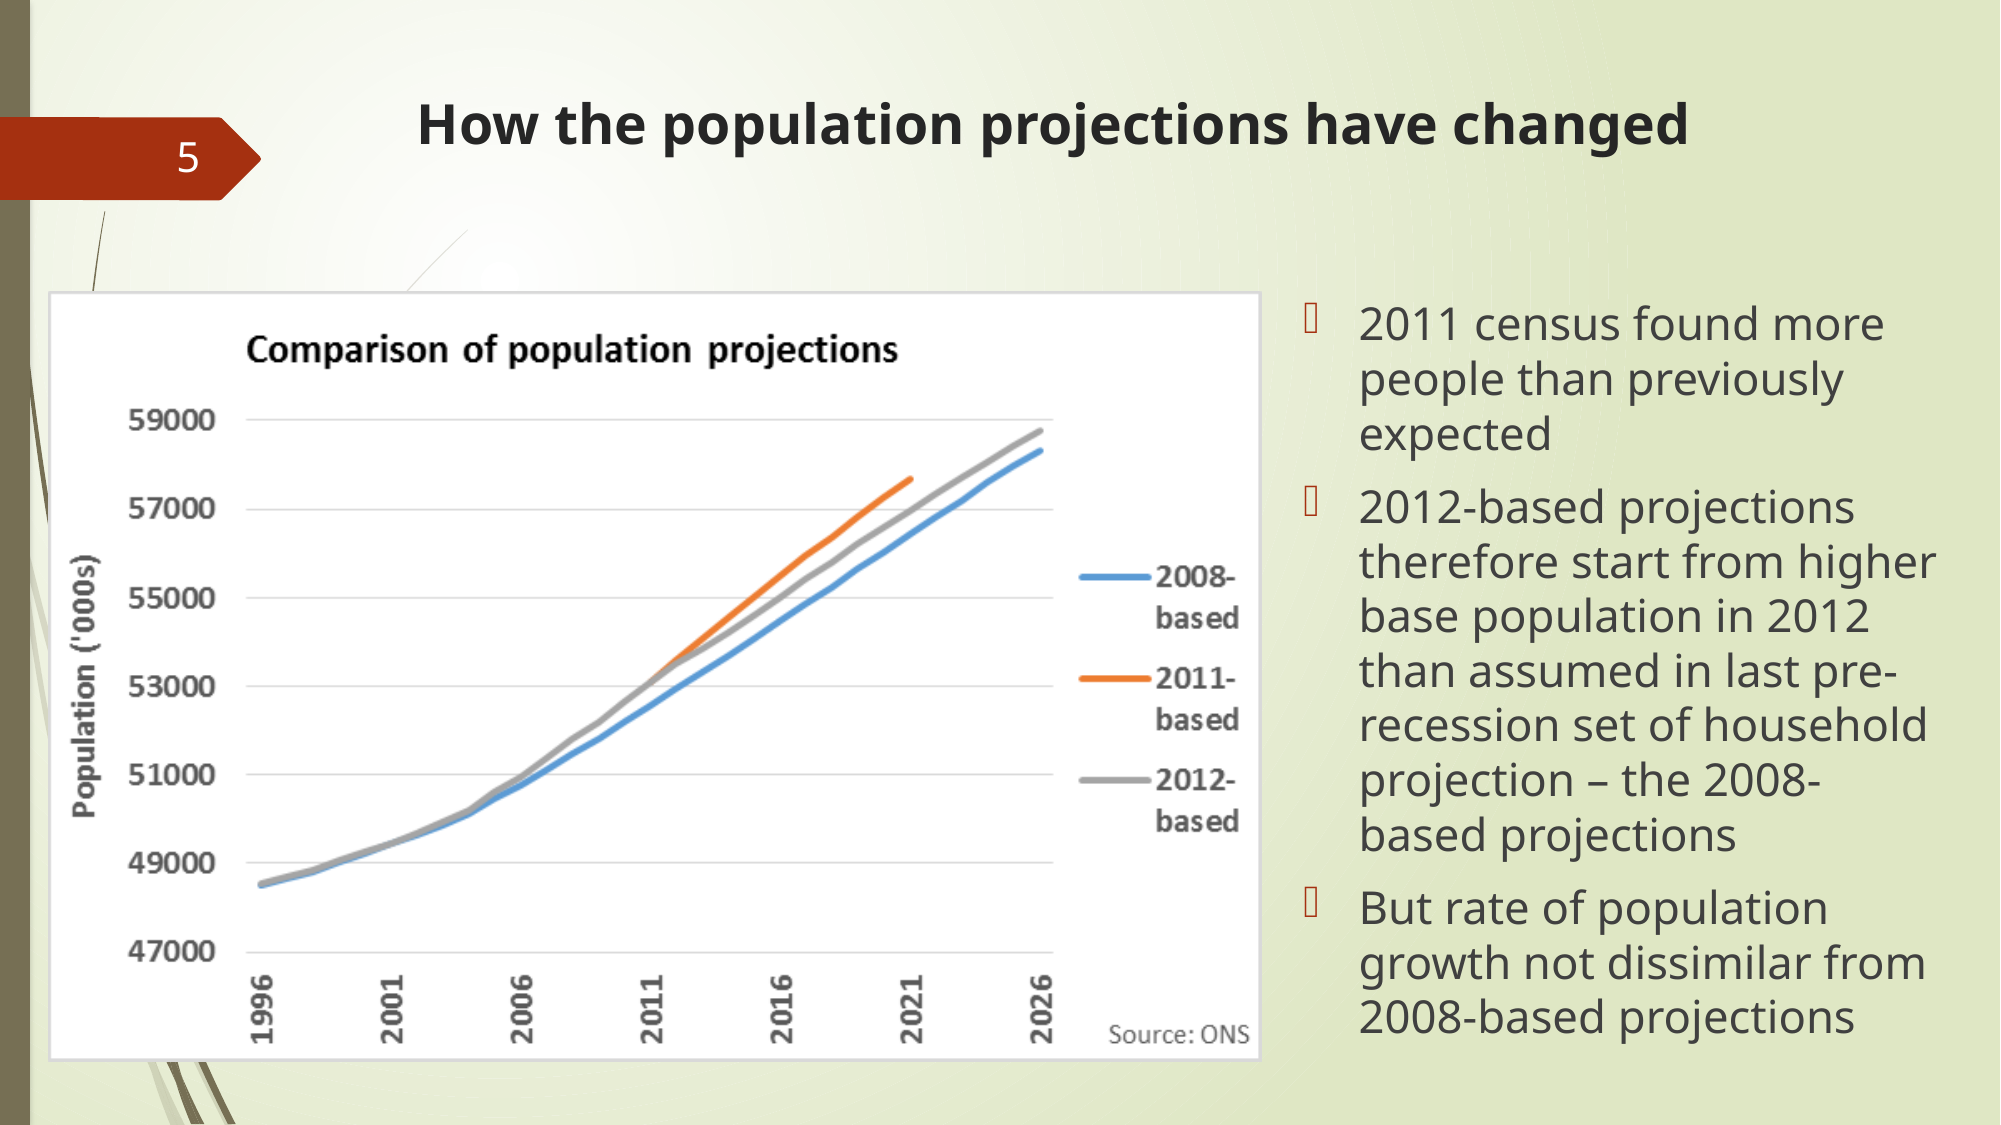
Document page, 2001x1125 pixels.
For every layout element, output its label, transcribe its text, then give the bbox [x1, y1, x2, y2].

picture [48, 290, 1263, 1062]
list 2011 census found more people than previously expected 2012-based projections therefore start from higher base population in 2012 than assumed in last pre-recession set of household projection – the 2008-based projections But rate of population growth not dissimilar from 2008-based projections [1288, 287, 1959, 1066]
slide_number 5 [87, 129, 216, 190]
title How the population projections have changed [401, 82, 1864, 197]
